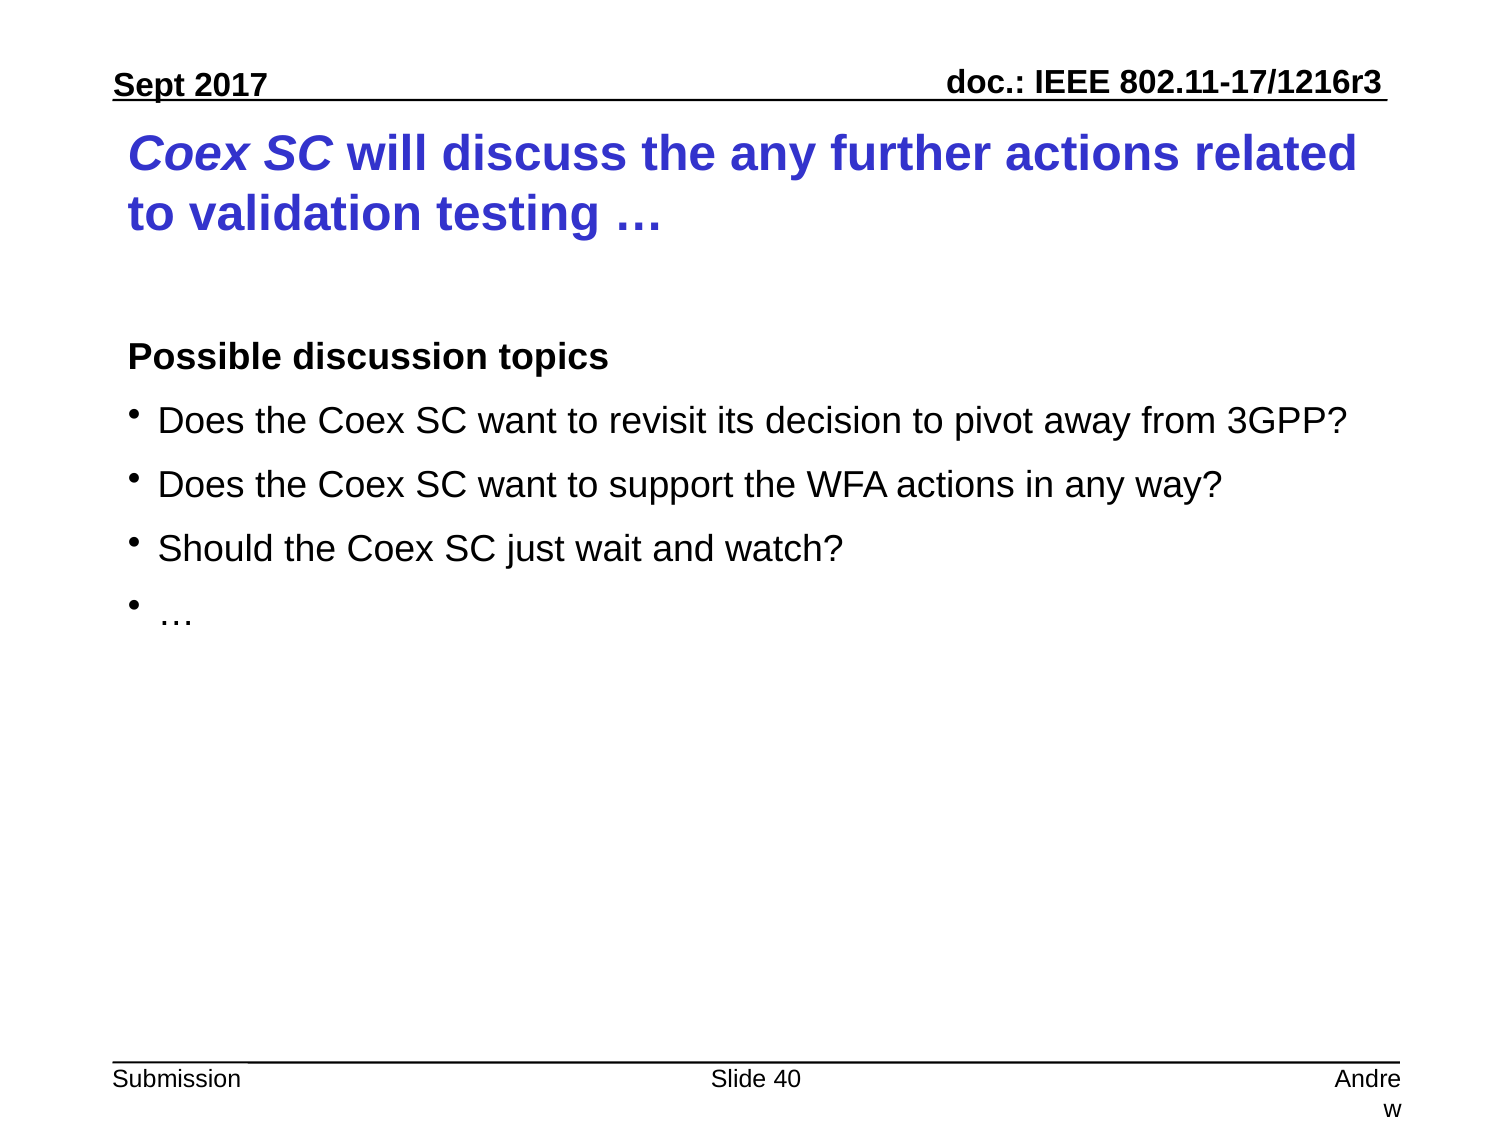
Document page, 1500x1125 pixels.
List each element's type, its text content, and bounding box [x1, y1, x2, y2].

footer Andrew Myles, Cisco [1320, 1061, 1402, 1093]
title Coex SC will discuss the any further actions related to validation testing … [112, 112, 1388, 288]
slide_number Slide 40 [709, 1061, 803, 1093]
list Possible discussion topics Does the Coex SC want to revisit its decision to pivot away from 3GPP? Does the Coex SC want to support the WFA actions in any way? Should the Coex SC just wait and watch? … [112, 324, 1388, 1000]
